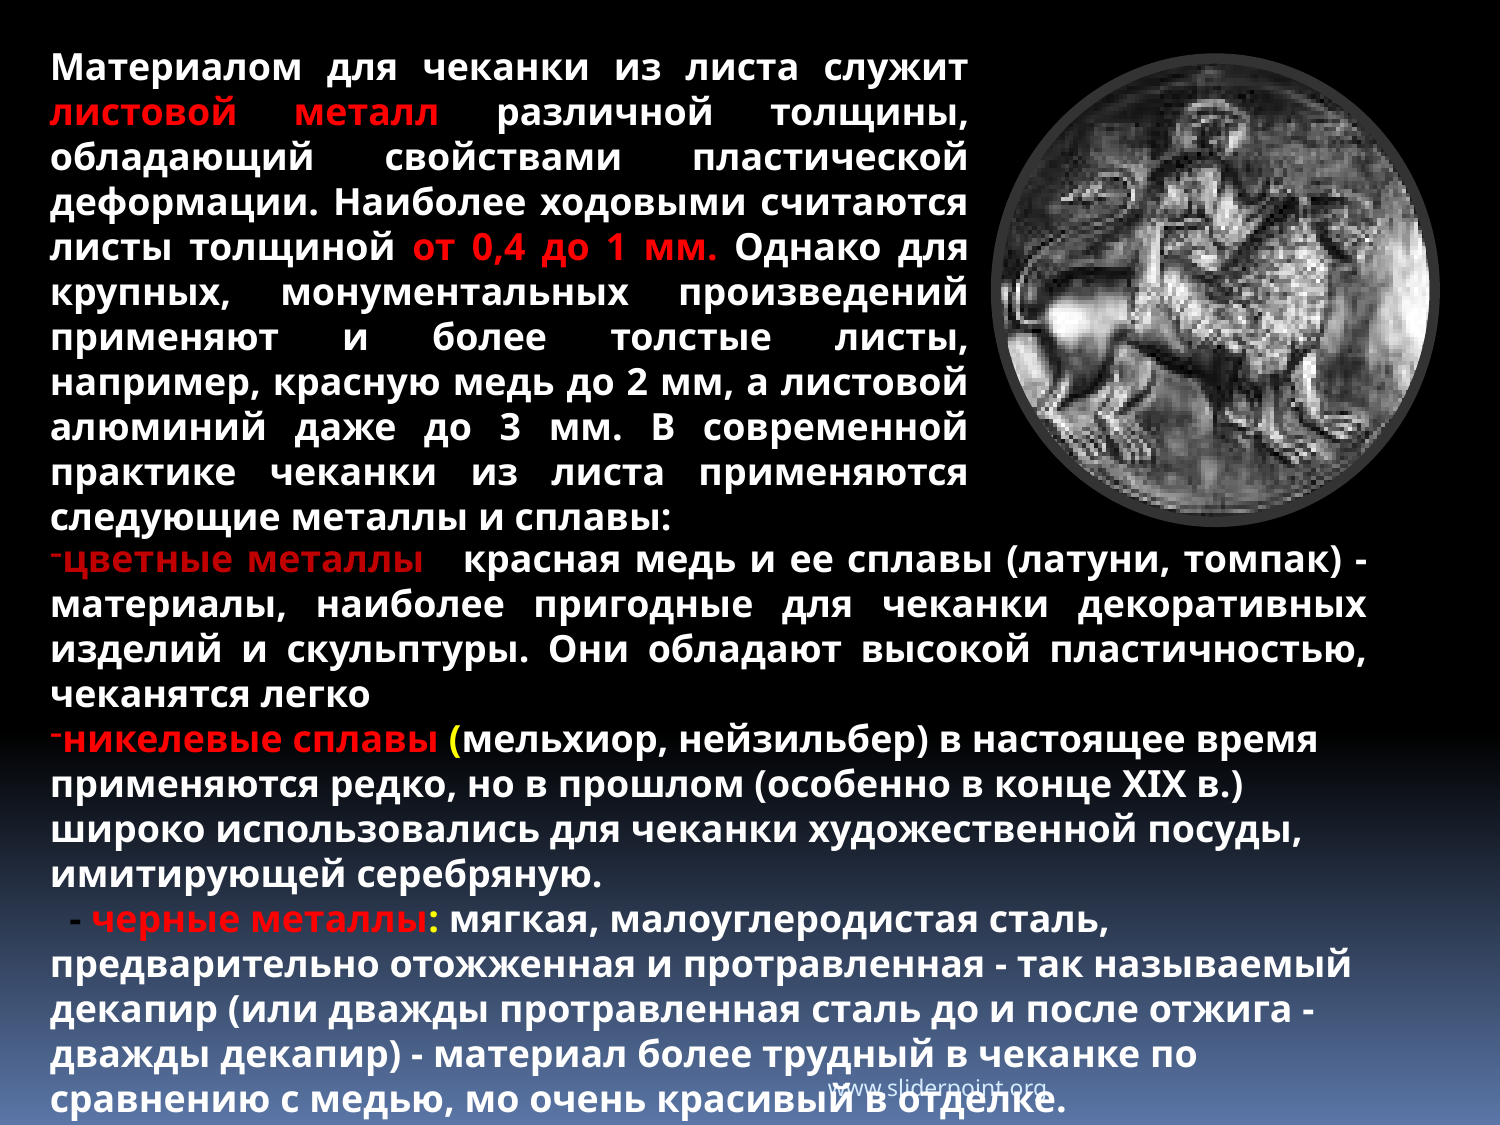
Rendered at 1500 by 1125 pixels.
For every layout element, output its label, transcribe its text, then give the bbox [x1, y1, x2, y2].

picture [995, 58, 1436, 523]
text_box цветные металлы - красная медь и ее сплавы (латуни, томпак) - материалы, наиболее пригодные для чеканки декоративных изделий и скульптуры. Они обладают высокой пластичностью, чеканятся легко никелевые сплавы (мельхиор, нейзильбер) в настоящее время применяются редко, но в прошлом (особенно в конце XIX в.) широко использовались для чеканки художественной посуды, имитирующей серебряную. - черные металлы: мягкая, малоуглеродистая сталь, предварительно отожженная и протравленная - так называемый декапир (или дважды протравленная сталь до и после отжига - дважды декапир) - материал более трудный в чеканке по сравнению с медью, мо очень красивый в отделке. [35, 527, 1383, 1125]
footer www.sliderpoint.org [150, 1052, 1063, 1113]
text_box Материалом для чеканки из листа служит листовой металл различной толщины, обладающий свойствами пластической деформации. Наиболее ходовыми считаются листы толщиной от 0,4 до 1 мм. Однако для крупных, монументальных произведений применяют и более толстые листы, например, красную медь до 2 мм, а листовой алюминий даже до 3 мм. В современной практике чеканки из листа применяются следующие металлы и сплавы: [35, 35, 985, 527]
